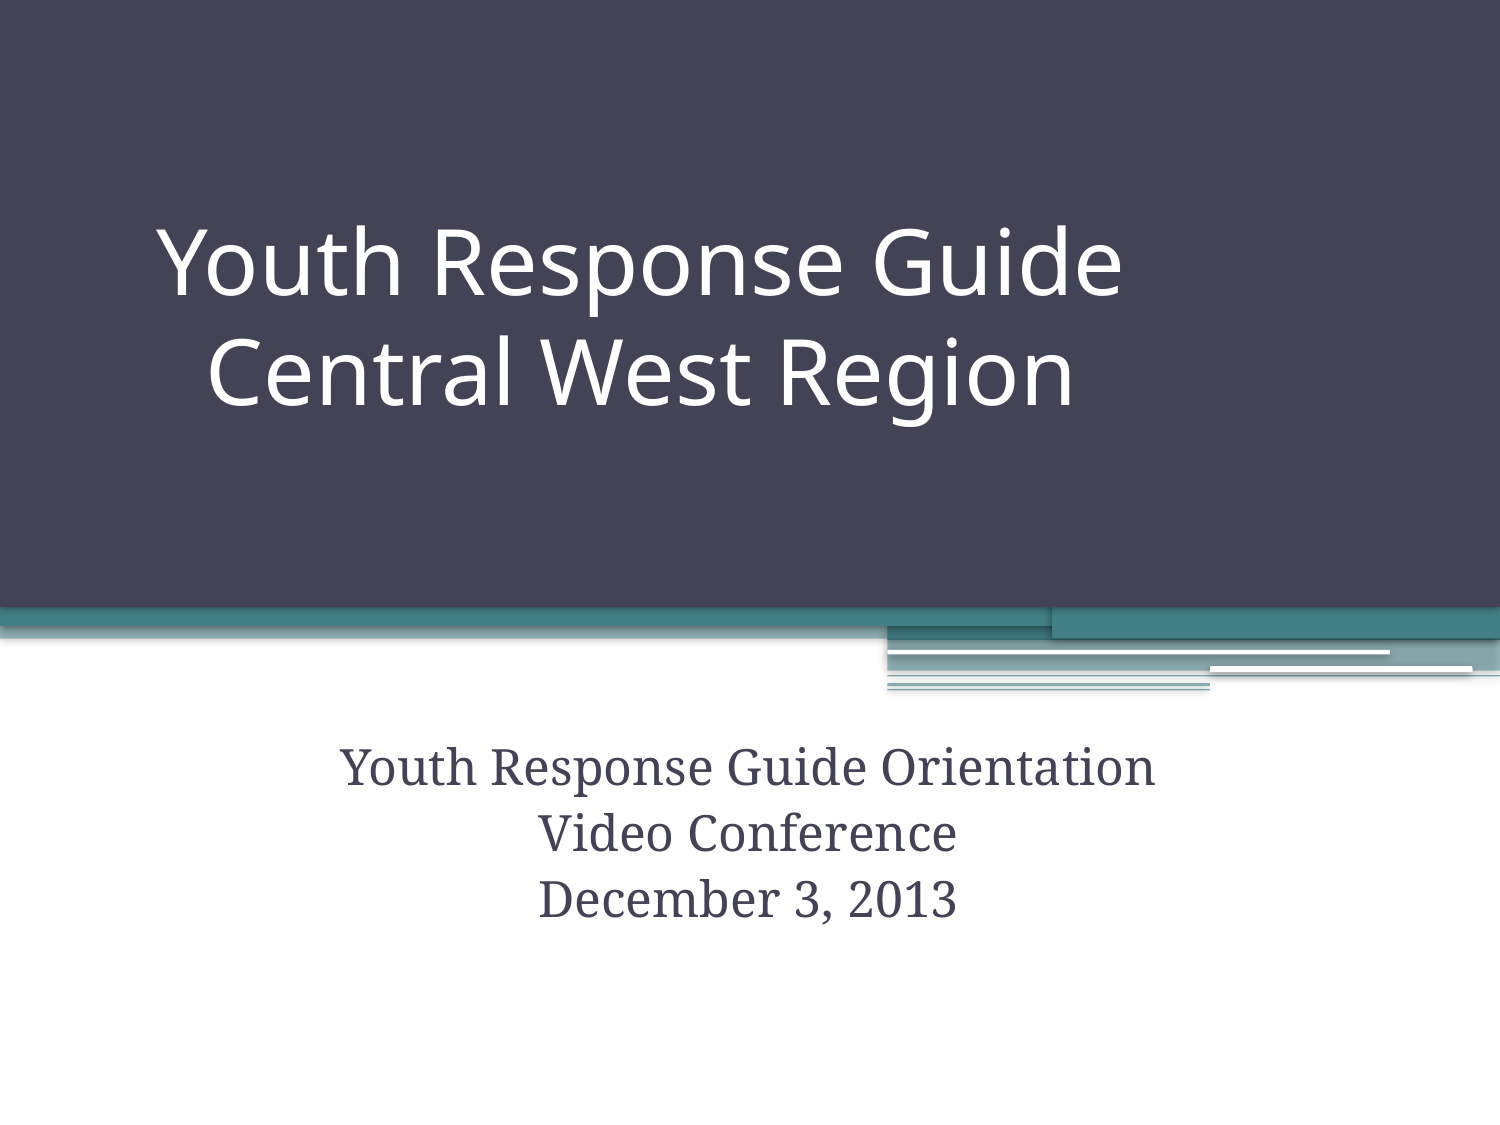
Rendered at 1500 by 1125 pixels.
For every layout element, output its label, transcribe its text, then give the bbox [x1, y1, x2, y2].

subtitle Youth Response Guide Orientation Video Conference December 3, 2013 [218, 727, 1269, 991]
title Youth Response Guide Central West Region [53, 137, 1231, 432]
